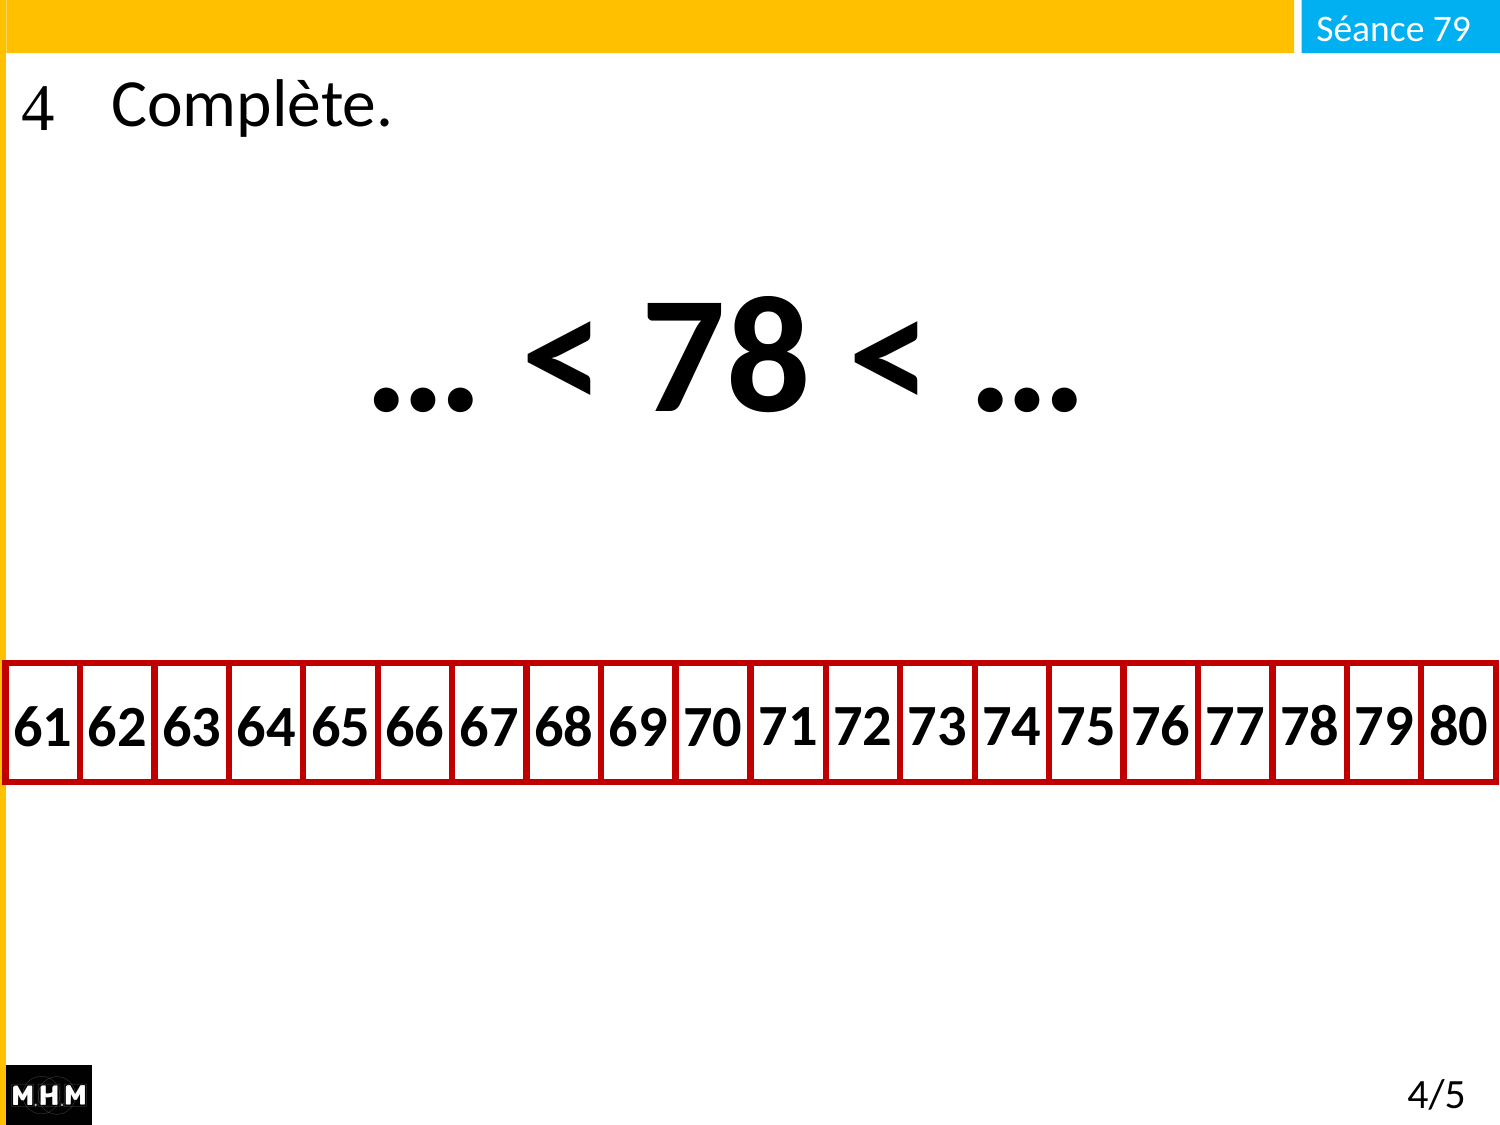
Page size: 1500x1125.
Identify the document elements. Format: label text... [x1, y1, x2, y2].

list 4/5 [1373, 1064, 1500, 1125]
picture [6, 1065, 92, 1125]
text_box … < 78 < … [348, 237, 1105, 453]
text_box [5, 663, 750, 782]
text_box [751, 663, 1496, 782]
title Complète. [96, 60, 1391, 149]
